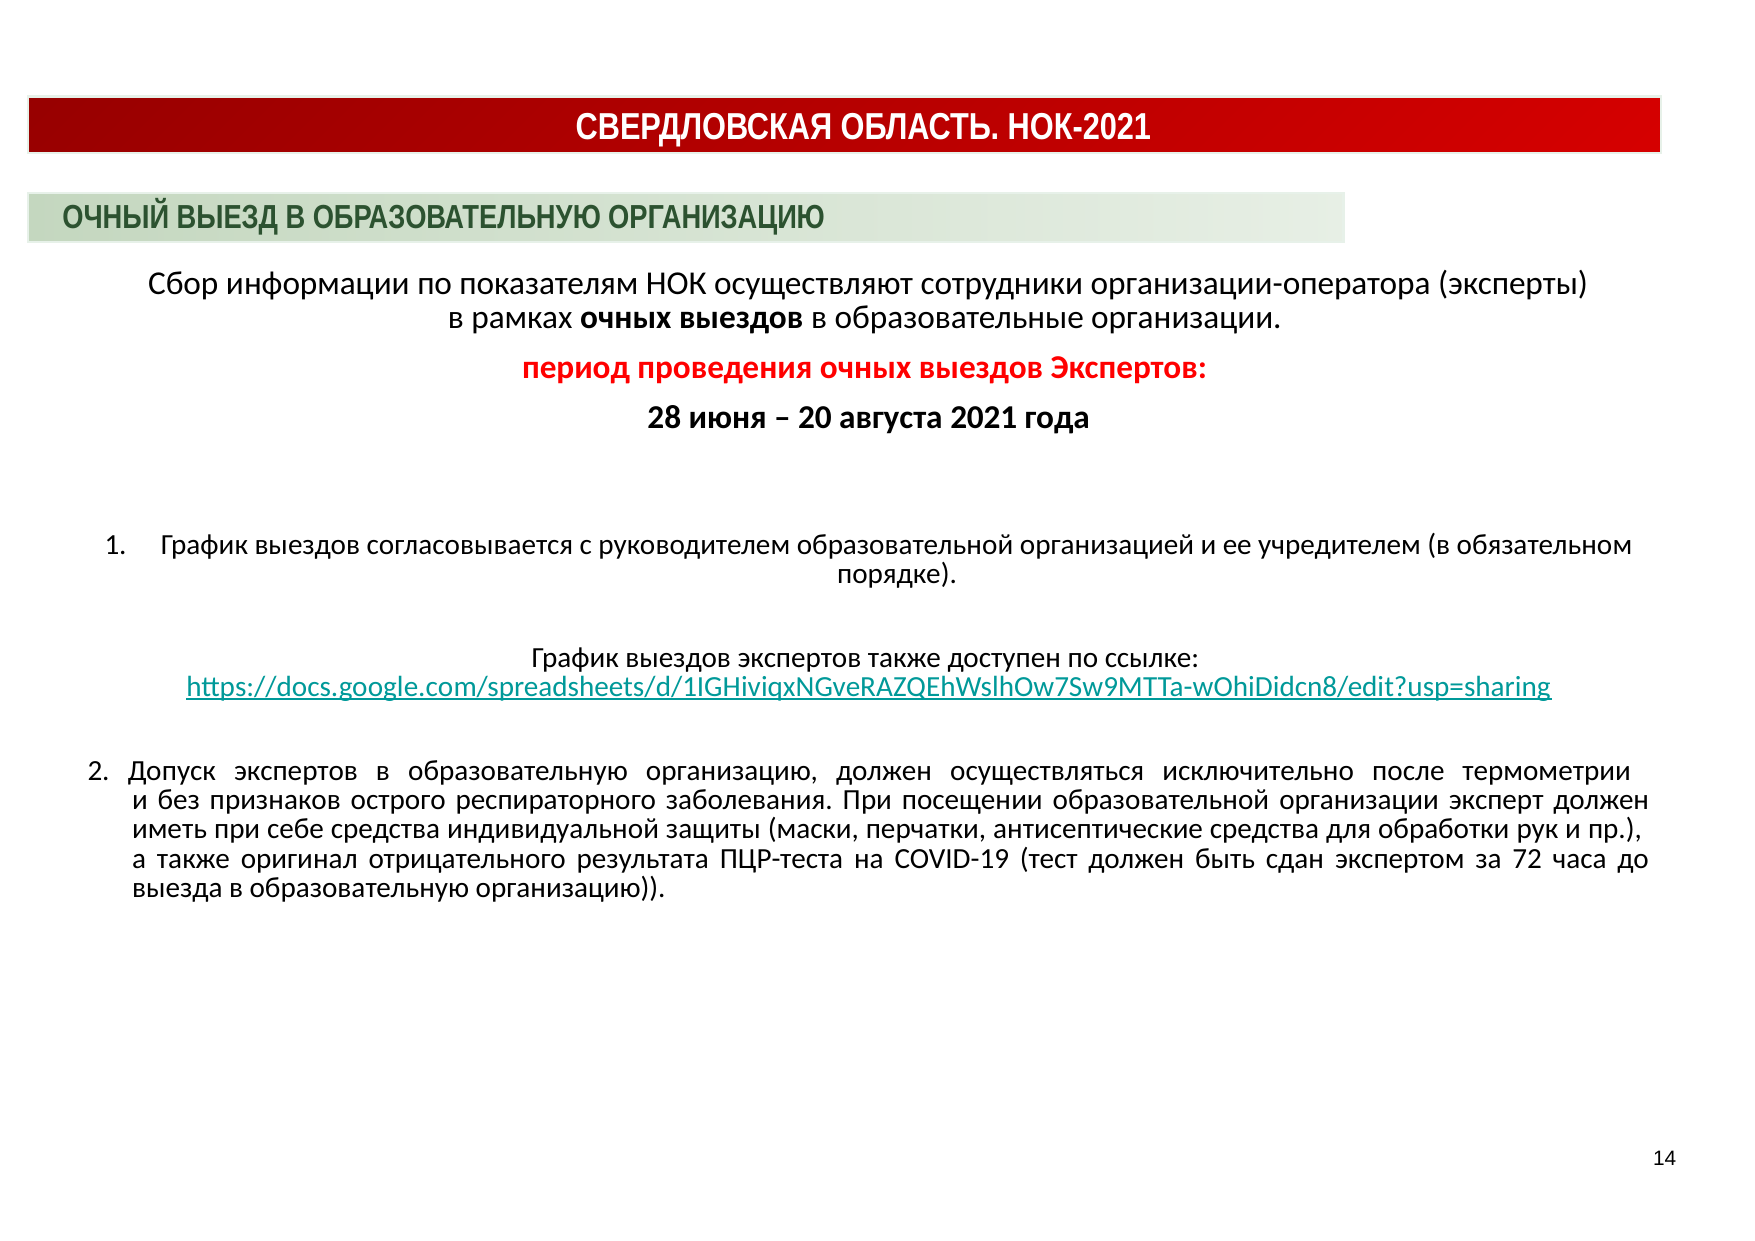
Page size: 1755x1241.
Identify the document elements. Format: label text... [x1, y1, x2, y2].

slide_number 14 [1283, 1136, 1694, 1223]
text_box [27, 192, 1344, 243]
table_cell График выездов согласовывается с руководителем образовательной организацией и ее учредителем (в обязательном порядке). График выездов экспертов также доступен по ссылке: https://docs.google.com/spreadsheets/d/1IGHiviqxNGveRAZQEhWslhOw7Sw9MTTa-wOhiDidcn8/edit?usp=sharing 2. Допуск экспертов в образовательную организацию, должен осуществляться исключительно после термометрии и без признаков острого респираторного заболевания. При посещении образовательной организации эксперт должен иметь при себе средства индивидуальной защиты (маски, перчатки, антисептические средства для обработки рук и пр.), а также оригинал отрицательного результата ПЦР-теста на COVID-19 (тест должен быть сдан экспертом за 72 часа до выезда в образовательную организацию)). [76, 532, 1661, 1144]
table_header Сбор информации по показателям НОК осуществляют сотрудники организации-оператора (эксперты) в рамках очных выездов в образовательные организации. период проведения очных выездов Экспертов: 28 июня – 20 августа 2021 года [76, 270, 1661, 532]
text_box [27, 96, 1662, 154]
